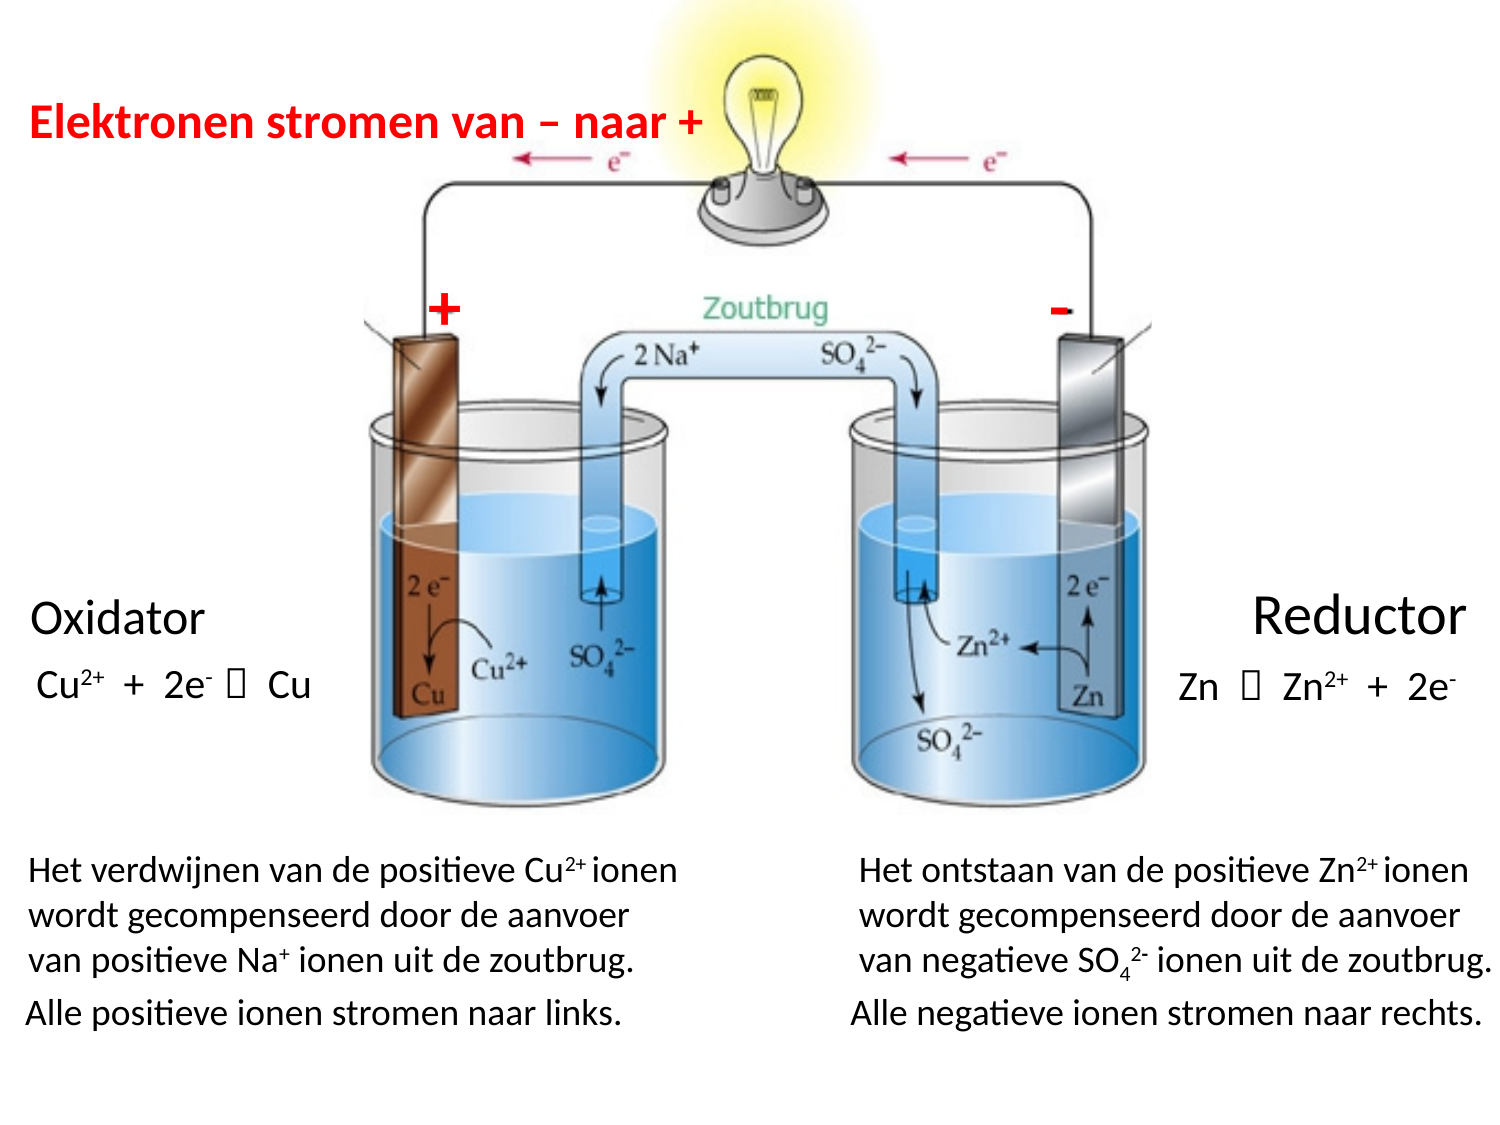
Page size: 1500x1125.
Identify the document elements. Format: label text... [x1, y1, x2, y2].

text_box Het verdwijnen van de positieve Cu2+ ionen wordt gecompenseerd door de aanvoer van positieve Na+ ionen uit de zoutbrug. [13, 837, 702, 988]
text_box Oxidator Reductor [15, 568, 363, 654]
text_box Alle negatieve ionen stromen naar rechts. [835, 981, 1500, 1041]
text_box Cu2+ + 2e-  Cu [0, 611, 363, 703]
text_box Oxidator Reductor [1152, 568, 1498, 654]
text_box Elektronen stromen van – naar + [14, 80, 363, 156]
text_box Het ontstaan van de positieve Zn2+ ionen wordt gecompenseerd door de aanvoer van negatieve SO42- ionen uit de zoutbrug. [843, 837, 1500, 981]
text_box Zn  Zn2+ + 2e- [1163, 656, 1500, 748]
picture [363, 0, 1152, 815]
text_box Alle positieve ionen stromen naar links. [10, 981, 639, 1041]
